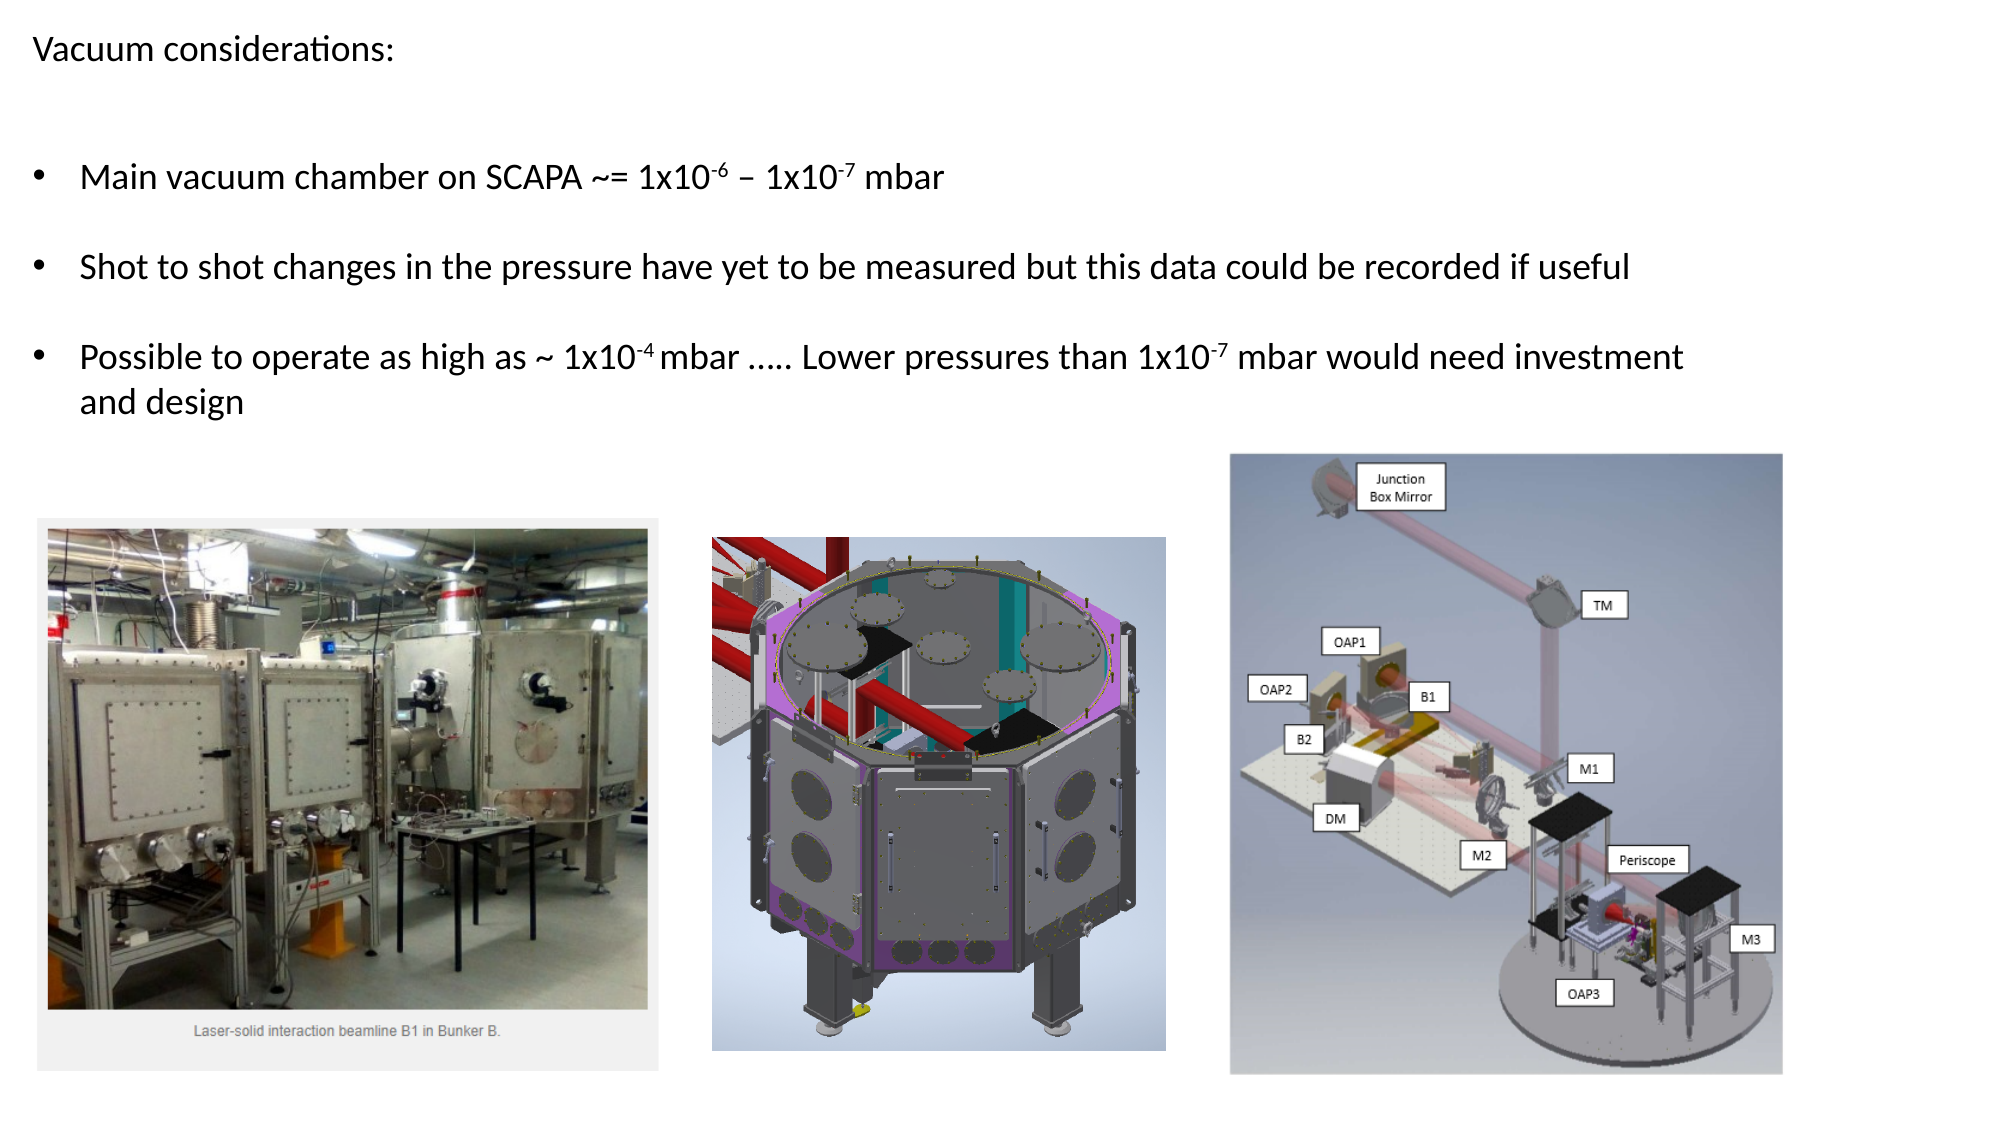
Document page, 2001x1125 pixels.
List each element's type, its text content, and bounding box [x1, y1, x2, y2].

picture [712, 537, 1166, 1051]
picture [24, 518, 673, 1071]
picture [1205, 434, 1803, 1089]
text_box Vacuum considerations: [17, 16, 787, 76]
text_box Main vacuum chamber on SCAPA ~= 1x10-6 – 1x10-7 mbar Shot to shot changes in the pressure have yet to be measured but this data could be recorded if useful Possible to operate as high as ~ 1x10-4 mbar ….. Lower pressures than 1x10-7 mbar would need investment and design [17, 144, 1724, 520]
